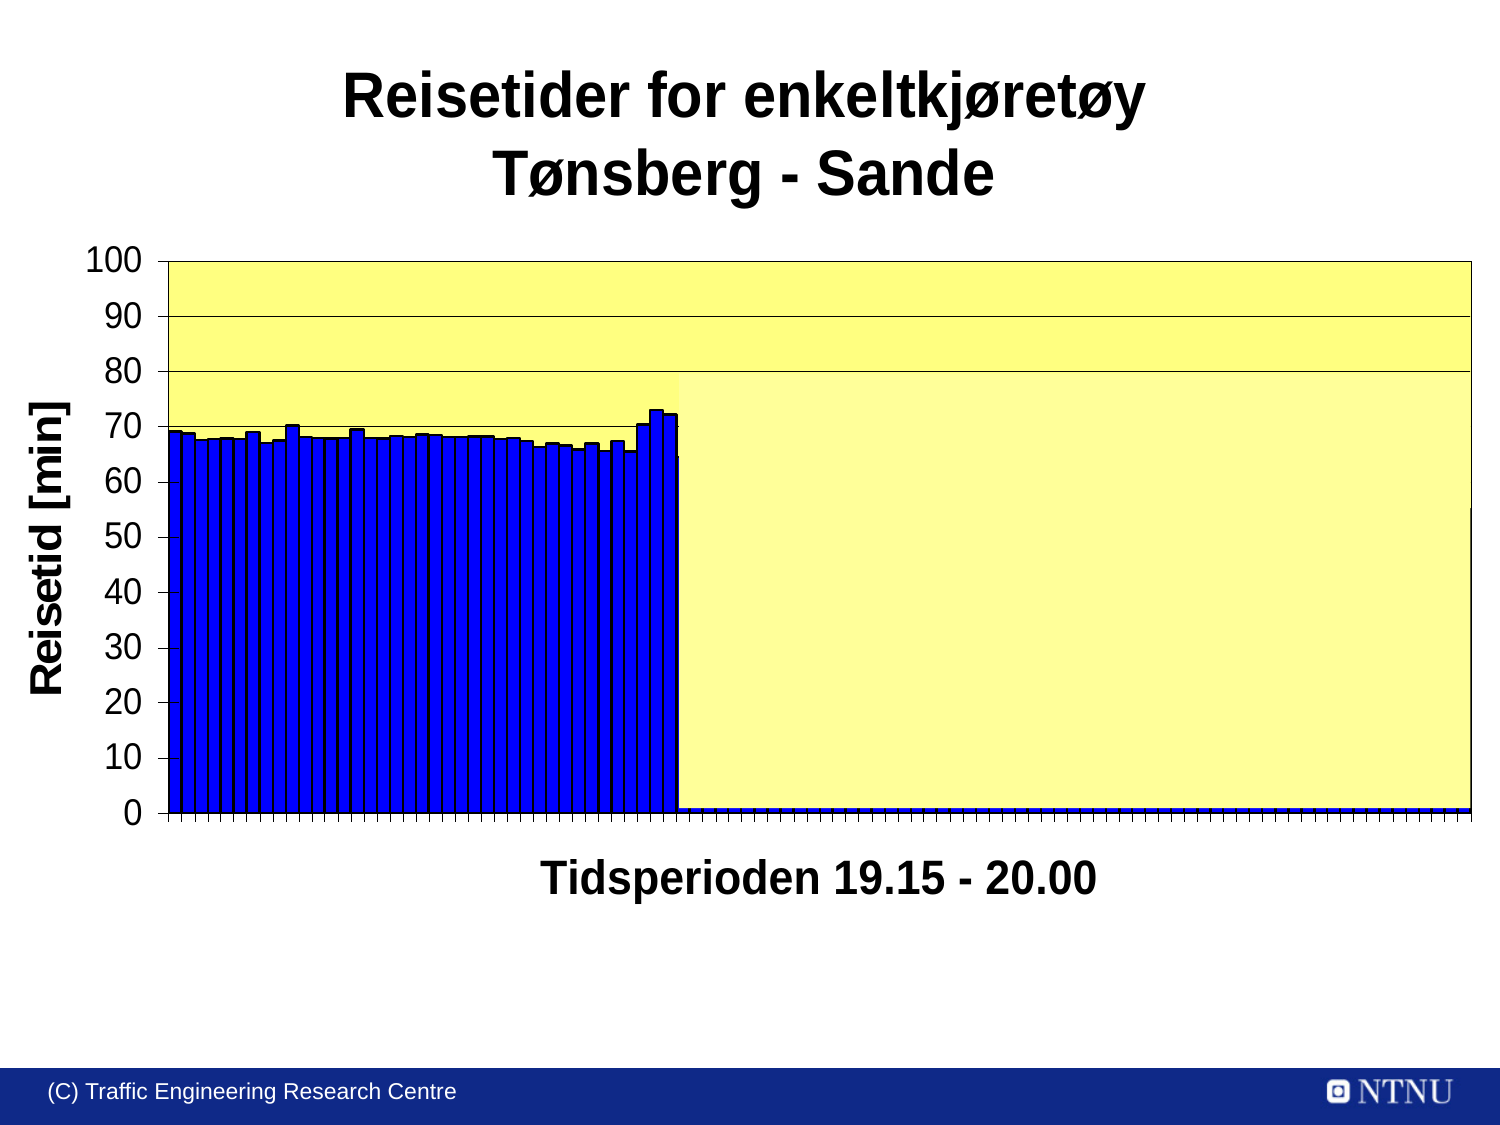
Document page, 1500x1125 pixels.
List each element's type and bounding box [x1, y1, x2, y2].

picture [0, 1068, 1500, 1125]
picture [0, 30, 1489, 933]
